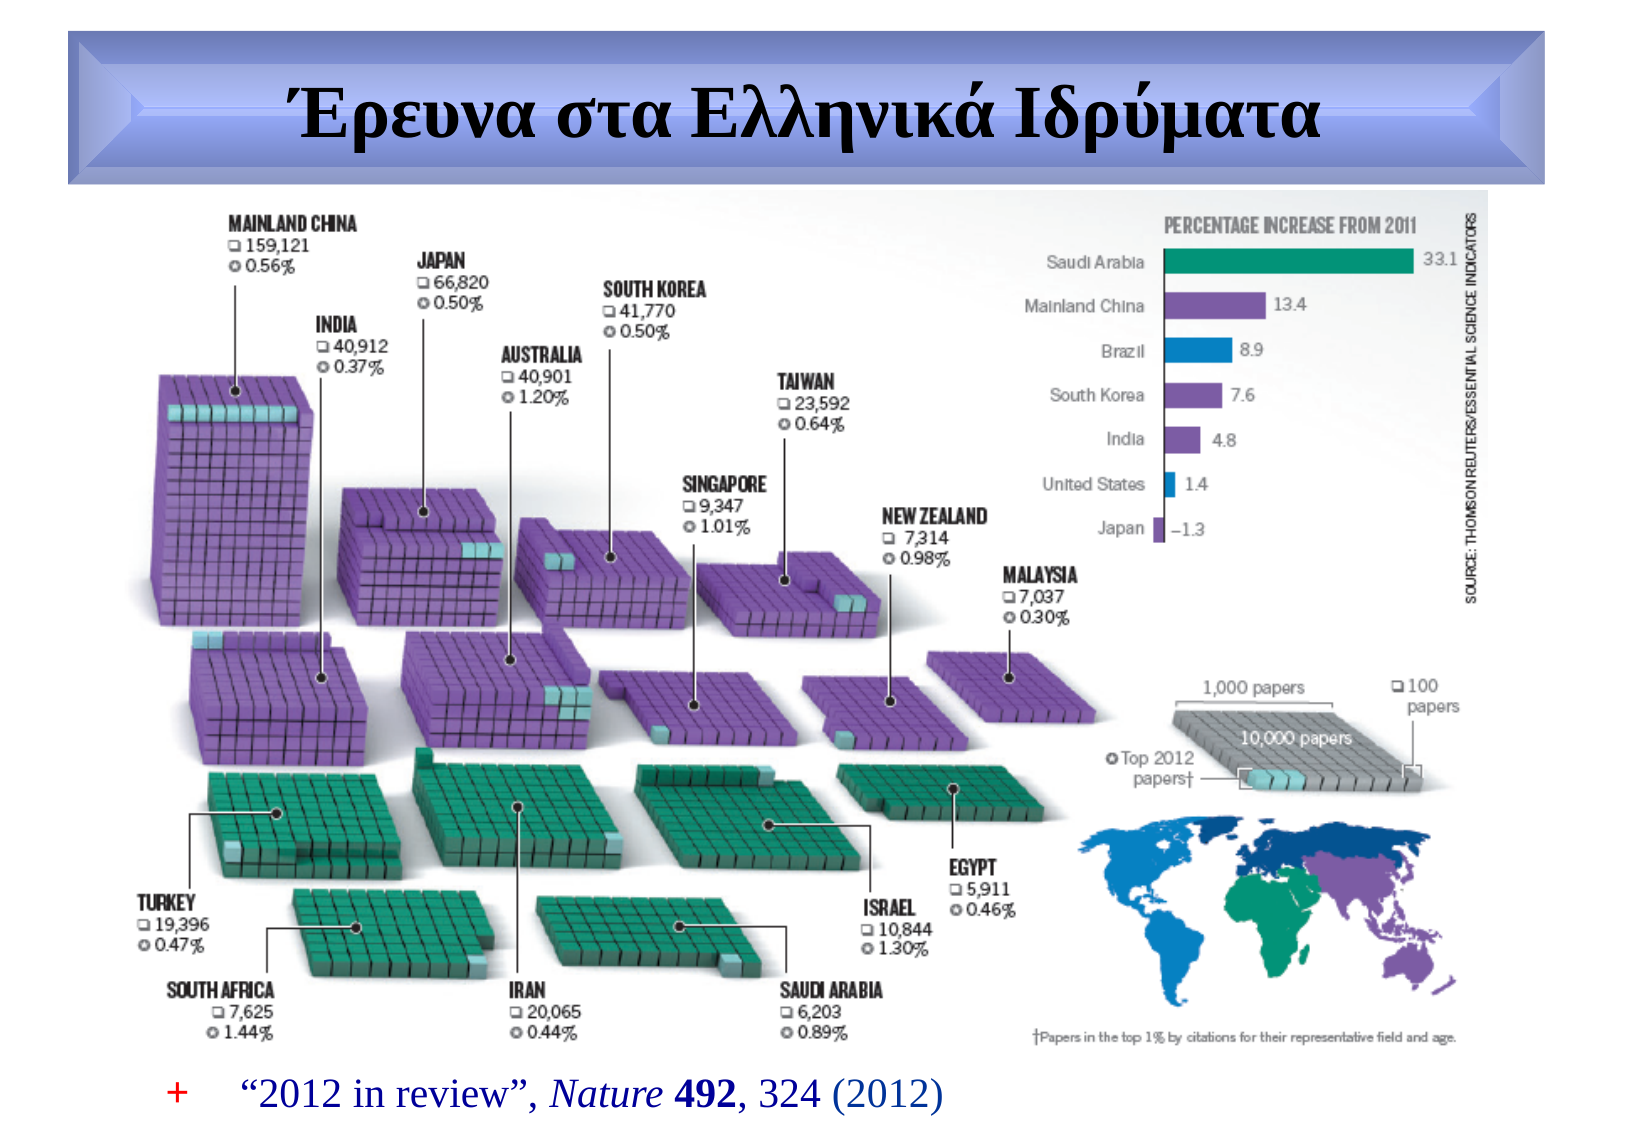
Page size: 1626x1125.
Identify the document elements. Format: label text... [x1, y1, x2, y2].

title Έρευνα στα Ελληνικά Ιδρύματα [68, 30, 1545, 185]
picture [122, 190, 1488, 1059]
text_box “2012 in review”, Nature 492, 324 (2012) [150, 1058, 1616, 1114]
